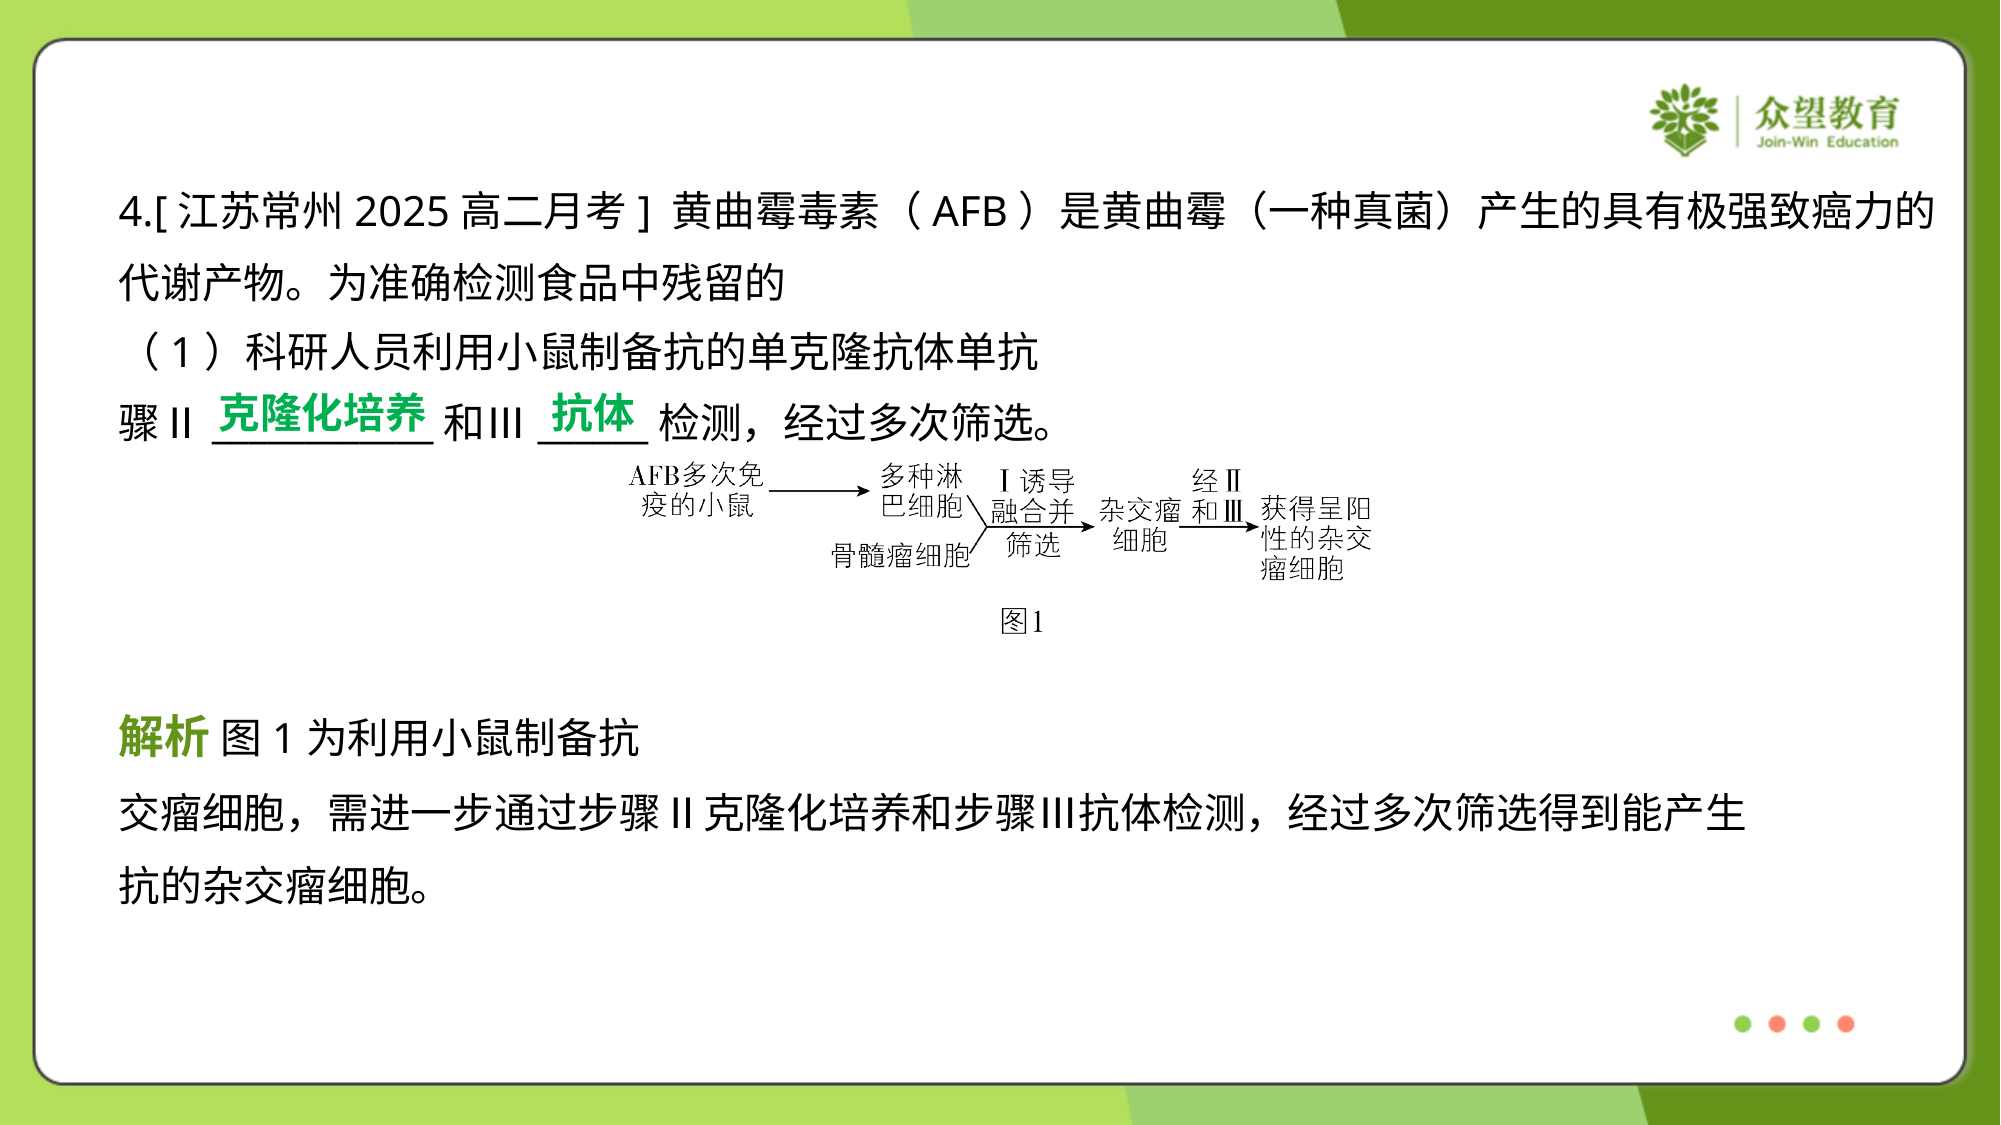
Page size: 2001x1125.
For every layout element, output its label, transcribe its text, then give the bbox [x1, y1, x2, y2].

text_box 克隆化培养 [203, 366, 442, 431]
text_box 抗体 [536, 366, 651, 431]
picture [0, 0, 2000, 1125]
